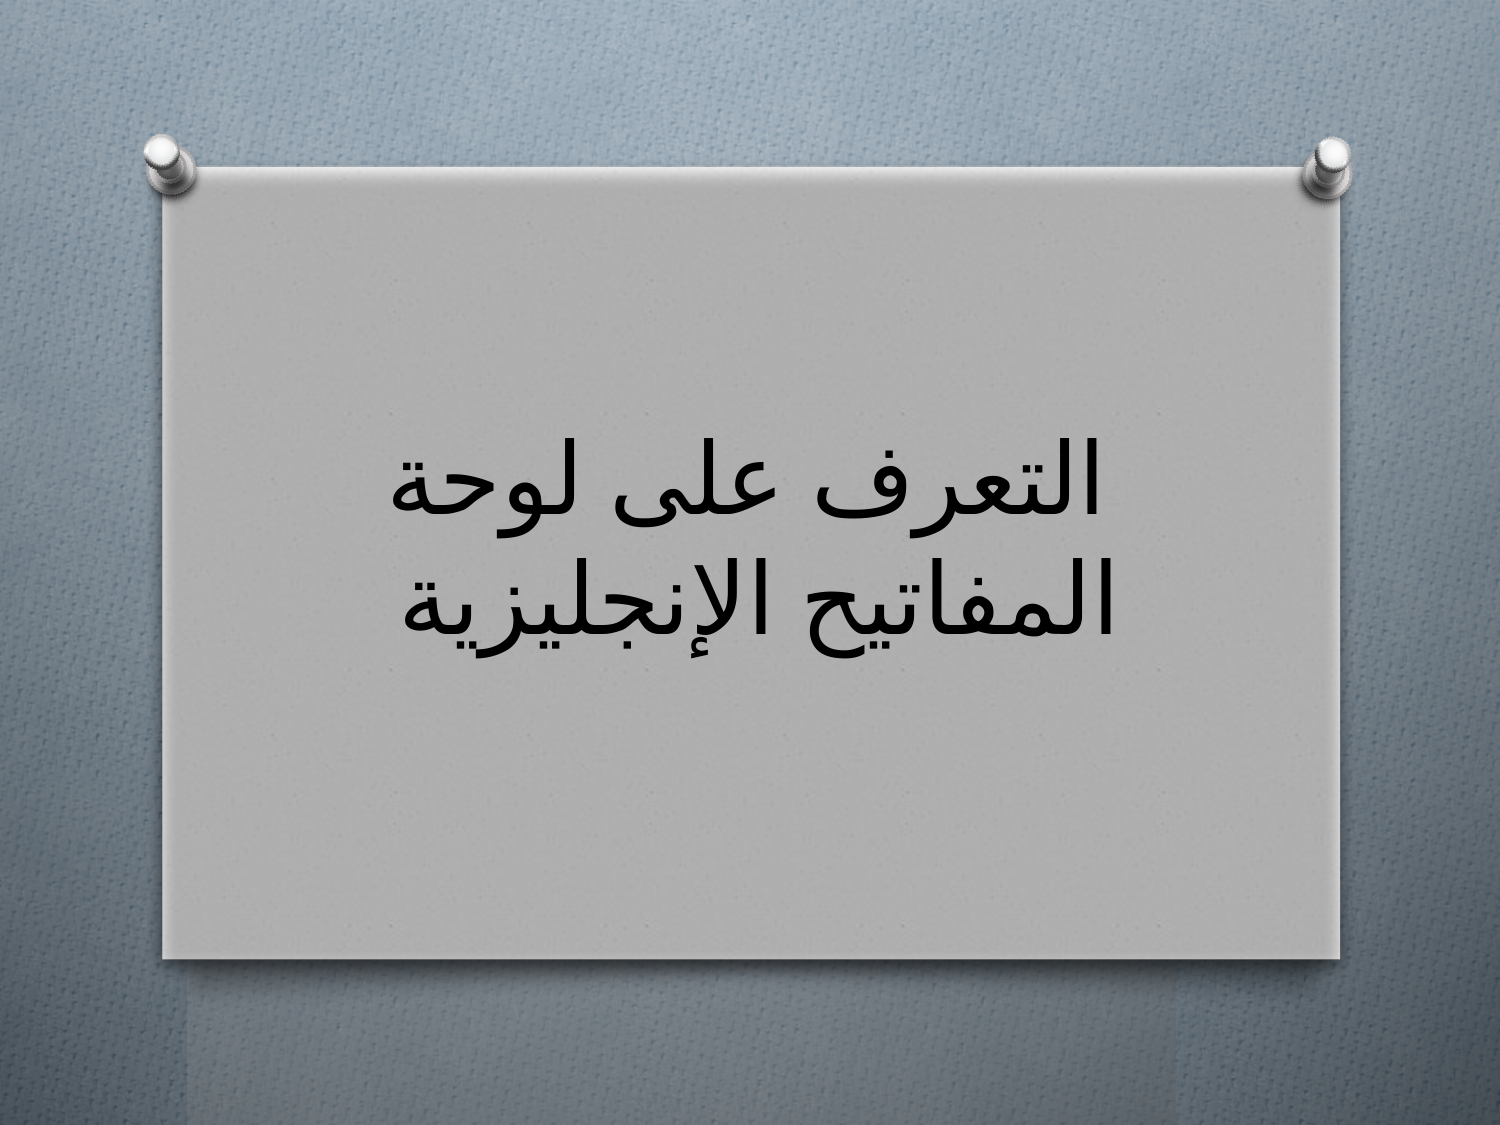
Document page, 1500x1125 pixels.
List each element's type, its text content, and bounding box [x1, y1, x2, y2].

picture [1274, 109, 1396, 230]
title التعرف على لوحة المفاتيح الإنجليزية [277, 361, 1217, 662]
picture [112, 100, 235, 224]
